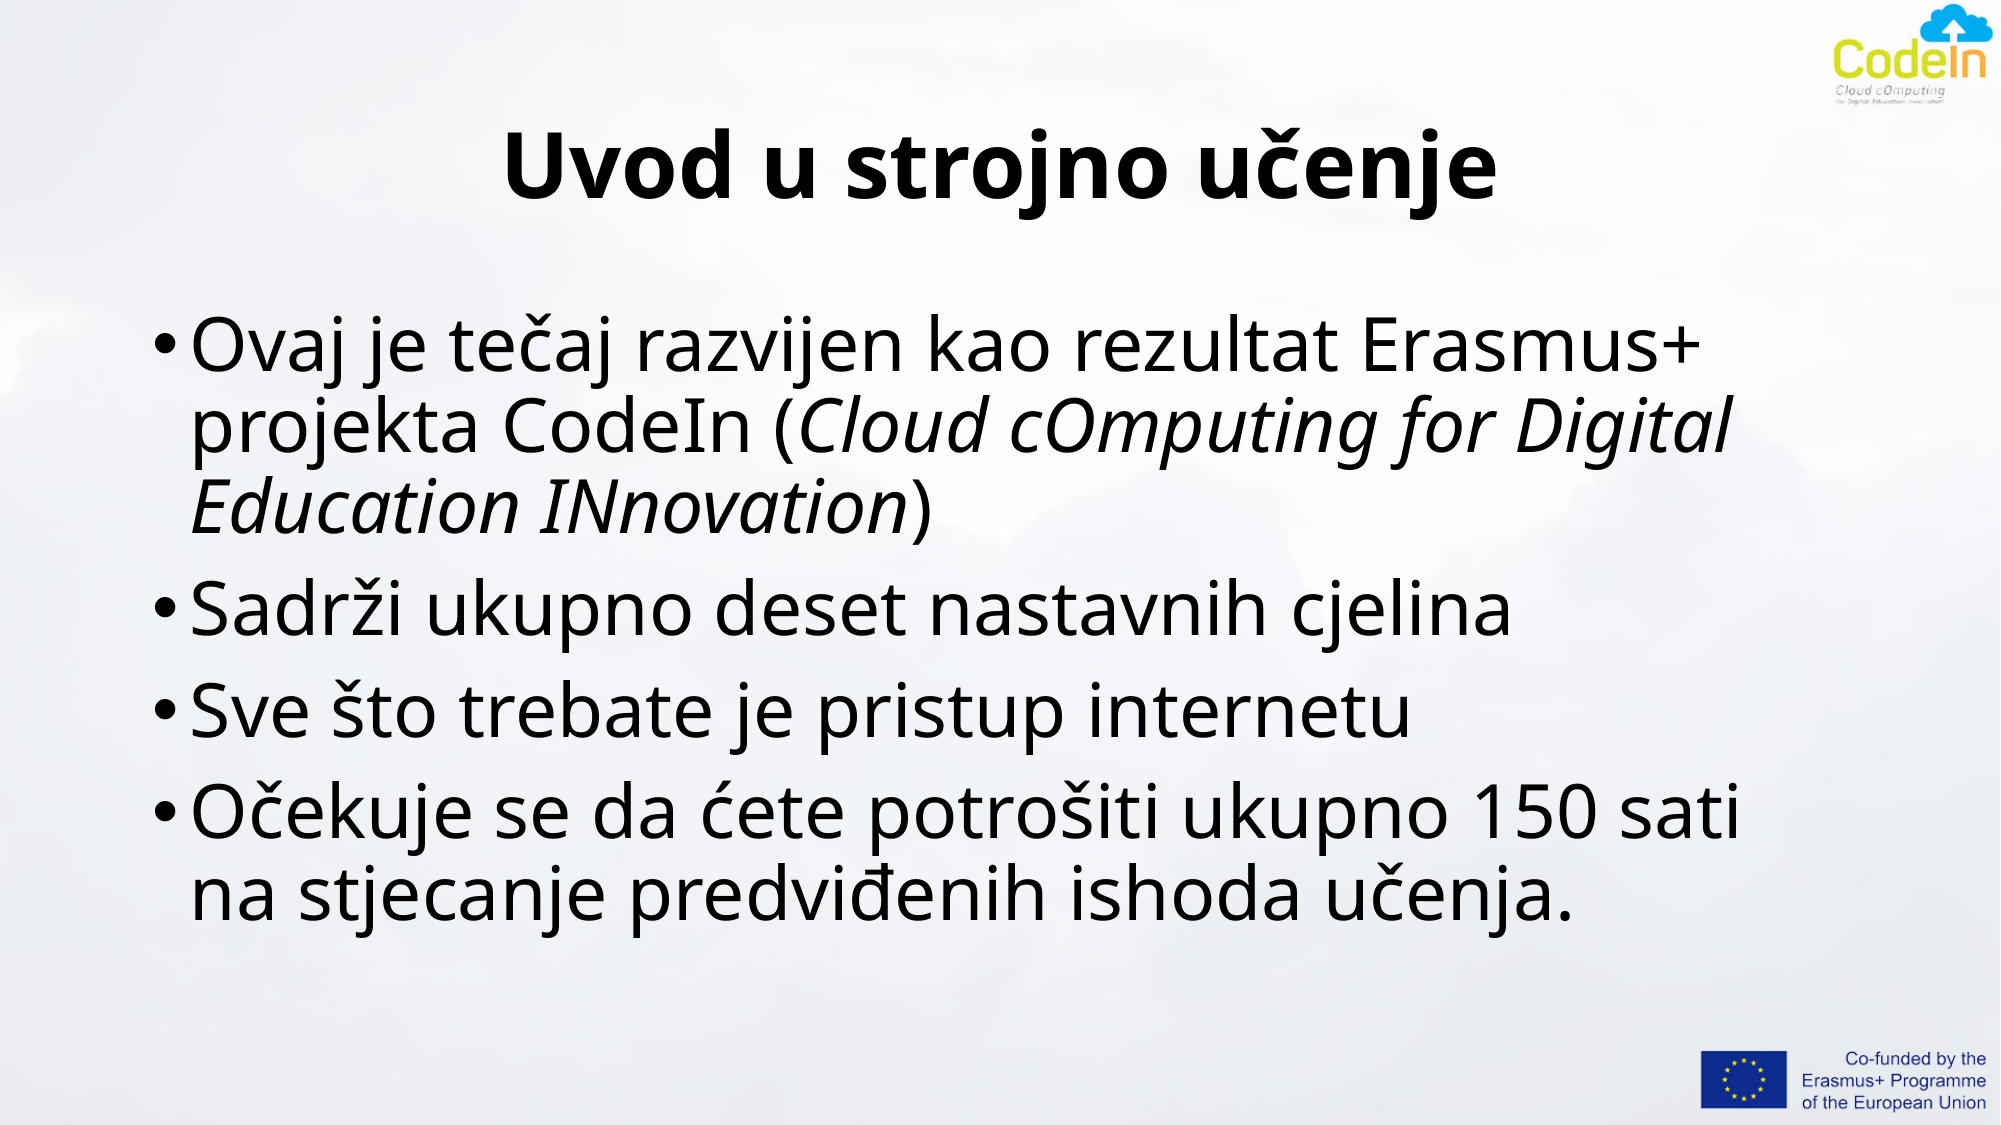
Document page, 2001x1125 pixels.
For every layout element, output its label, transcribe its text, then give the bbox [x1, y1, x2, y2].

picture [0, 0, 2001, 1125]
title Uvod u strojno učenje [137, 59, 1863, 278]
list Ovaj je tečaj razvijen kao rezultat Erasmus+ projekta CodeIn (Cloud cOmputing for Digital Education INnovation) Sadrži ukupno deset nastavnih cjelina Sve što trebate je pristup internetu Očekuje se da ćete potrošiti ukupno 150 sati na stjecanje predviđenih ishoda učenja. [137, 299, 1863, 1014]
